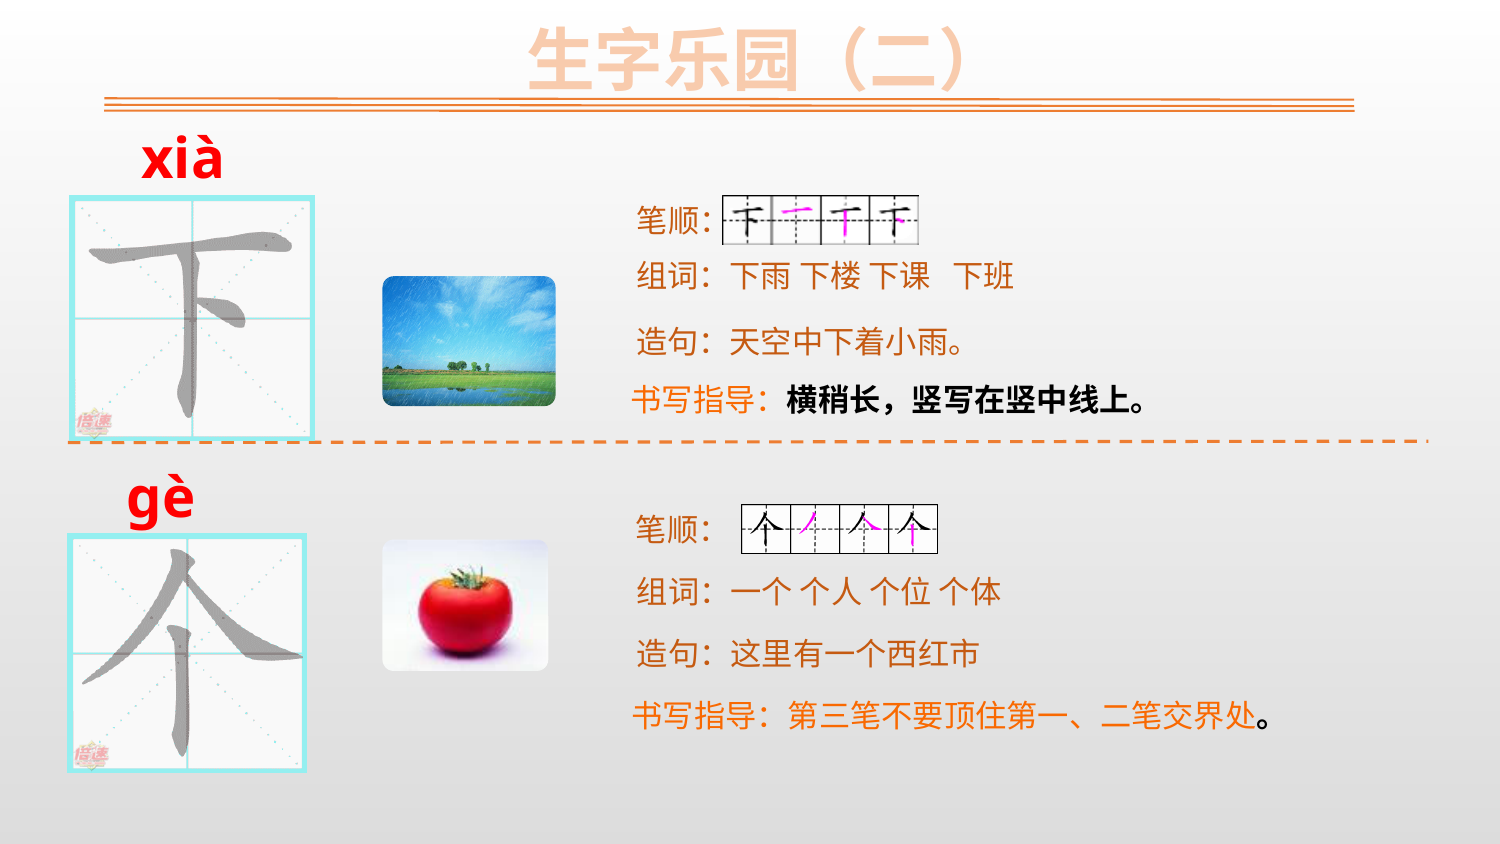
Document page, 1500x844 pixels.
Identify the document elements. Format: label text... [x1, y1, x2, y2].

text_box 造句：天空中下着小雨。 [624, 316, 1196, 366]
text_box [104, 98, 1355, 111]
picture [741, 504, 938, 554]
text_box 笔顺： [624, 504, 741, 554]
text_box 生字乐园（二） [514, 11, 1019, 98]
text_box 书写指导：第三笔不要顶住第一、二笔交界处。 [620, 690, 1472, 740]
text_box gè [115, 455, 268, 533]
text_box 造句：这里有一个西红市 [625, 628, 1283, 678]
picture [382, 539, 549, 671]
picture [69, 195, 315, 441]
picture [382, 276, 556, 407]
text_box 组词：下雨 下楼 下课 下班 [624, 250, 1169, 300]
text_box 书写指导：横稍长，竖写在竖中线上。 [619, 374, 1471, 424]
text_box 组词：一个 个人 个位 个体 [625, 566, 1170, 616]
picture [67, 533, 307, 773]
text_box 笔顺： [625, 195, 722, 245]
text_box xià [130, 116, 250, 195]
picture [722, 195, 919, 245]
